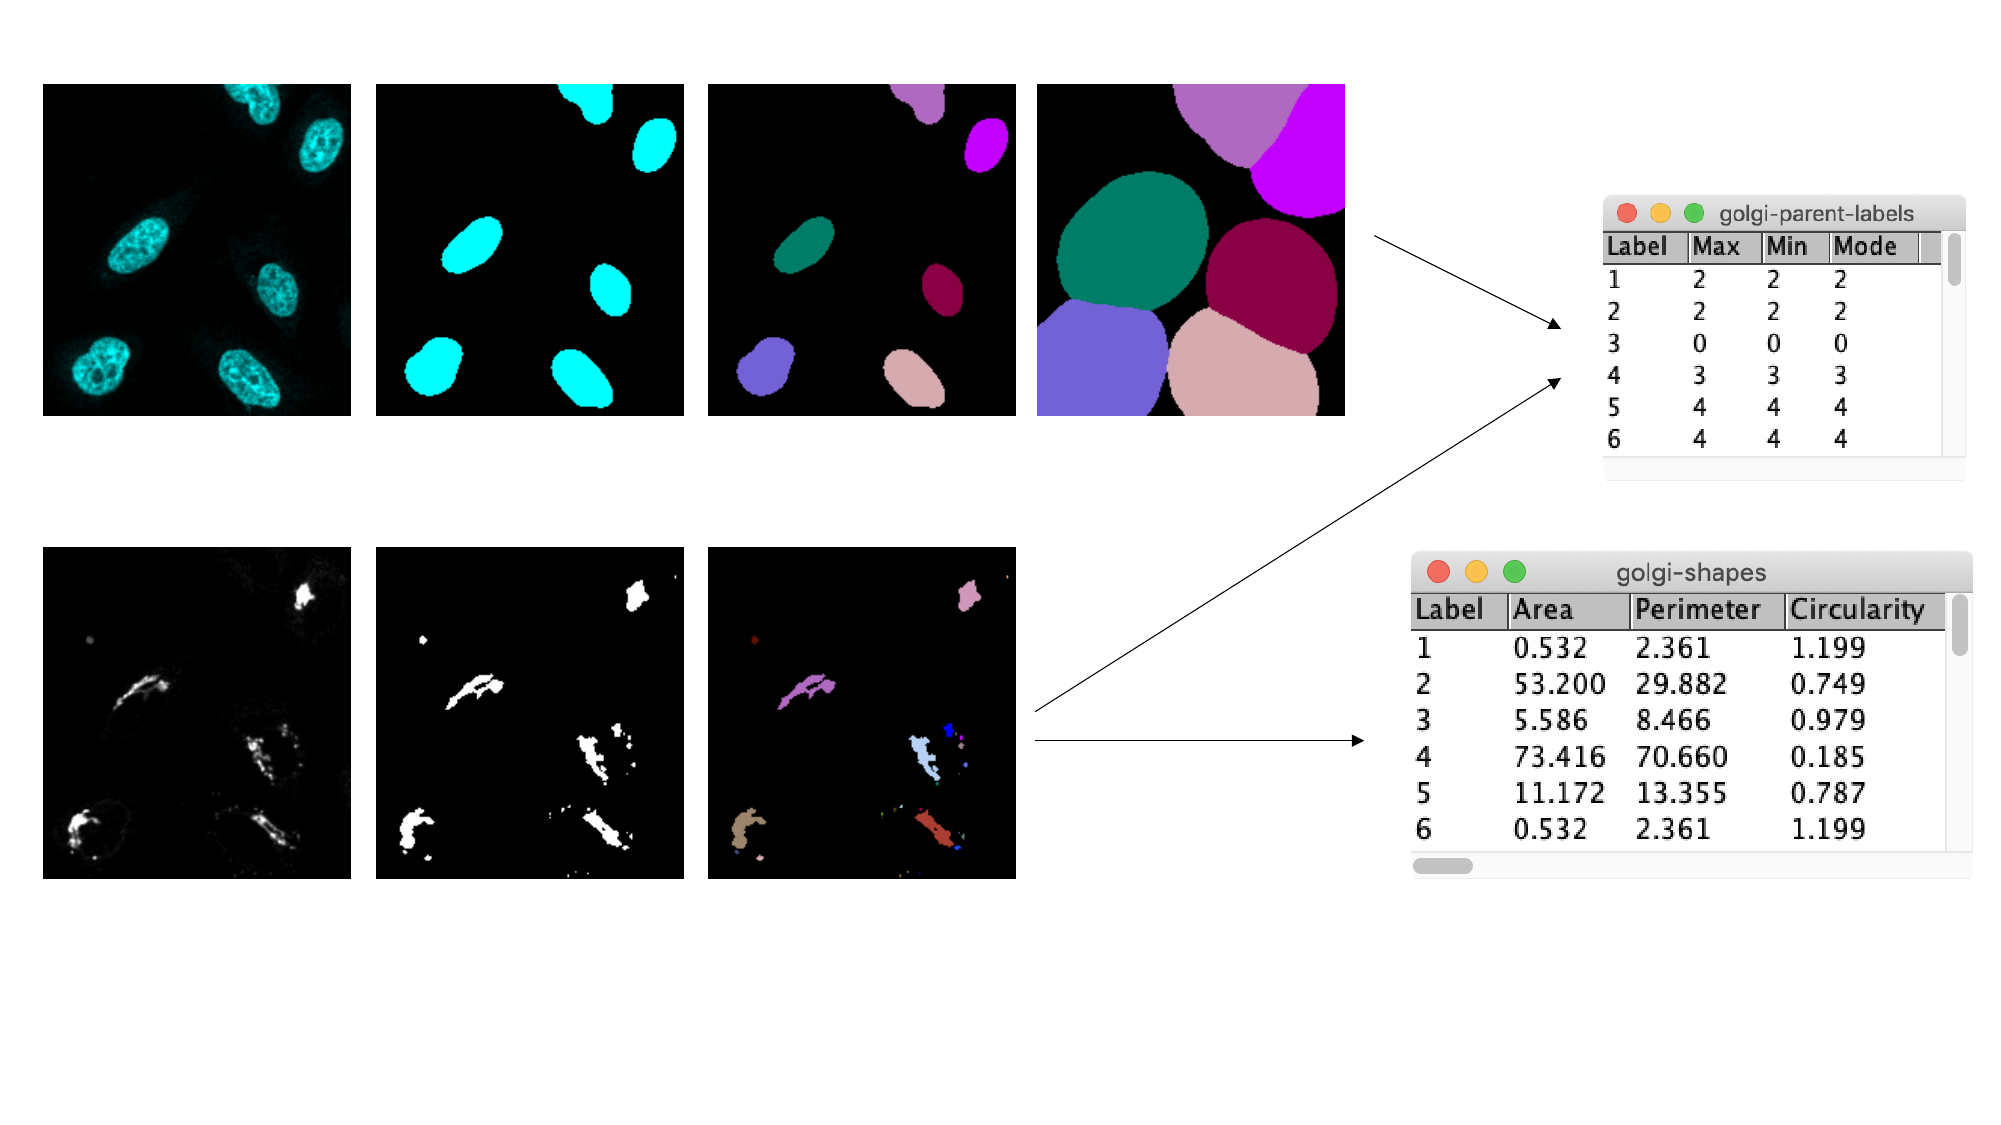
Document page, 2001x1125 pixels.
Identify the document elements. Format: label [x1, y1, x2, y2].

picture [1037, 84, 1345, 377]
picture [1603, 194, 1966, 481]
picture [708, 84, 1016, 416]
picture [43, 547, 351, 879]
picture [1411, 550, 1973, 879]
picture [376, 547, 684, 879]
picture [43, 84, 351, 416]
picture [708, 547, 1016, 879]
text_box [1374, 235, 1562, 329]
picture [376, 84, 684, 416]
text_box [1035, 377, 1562, 712]
